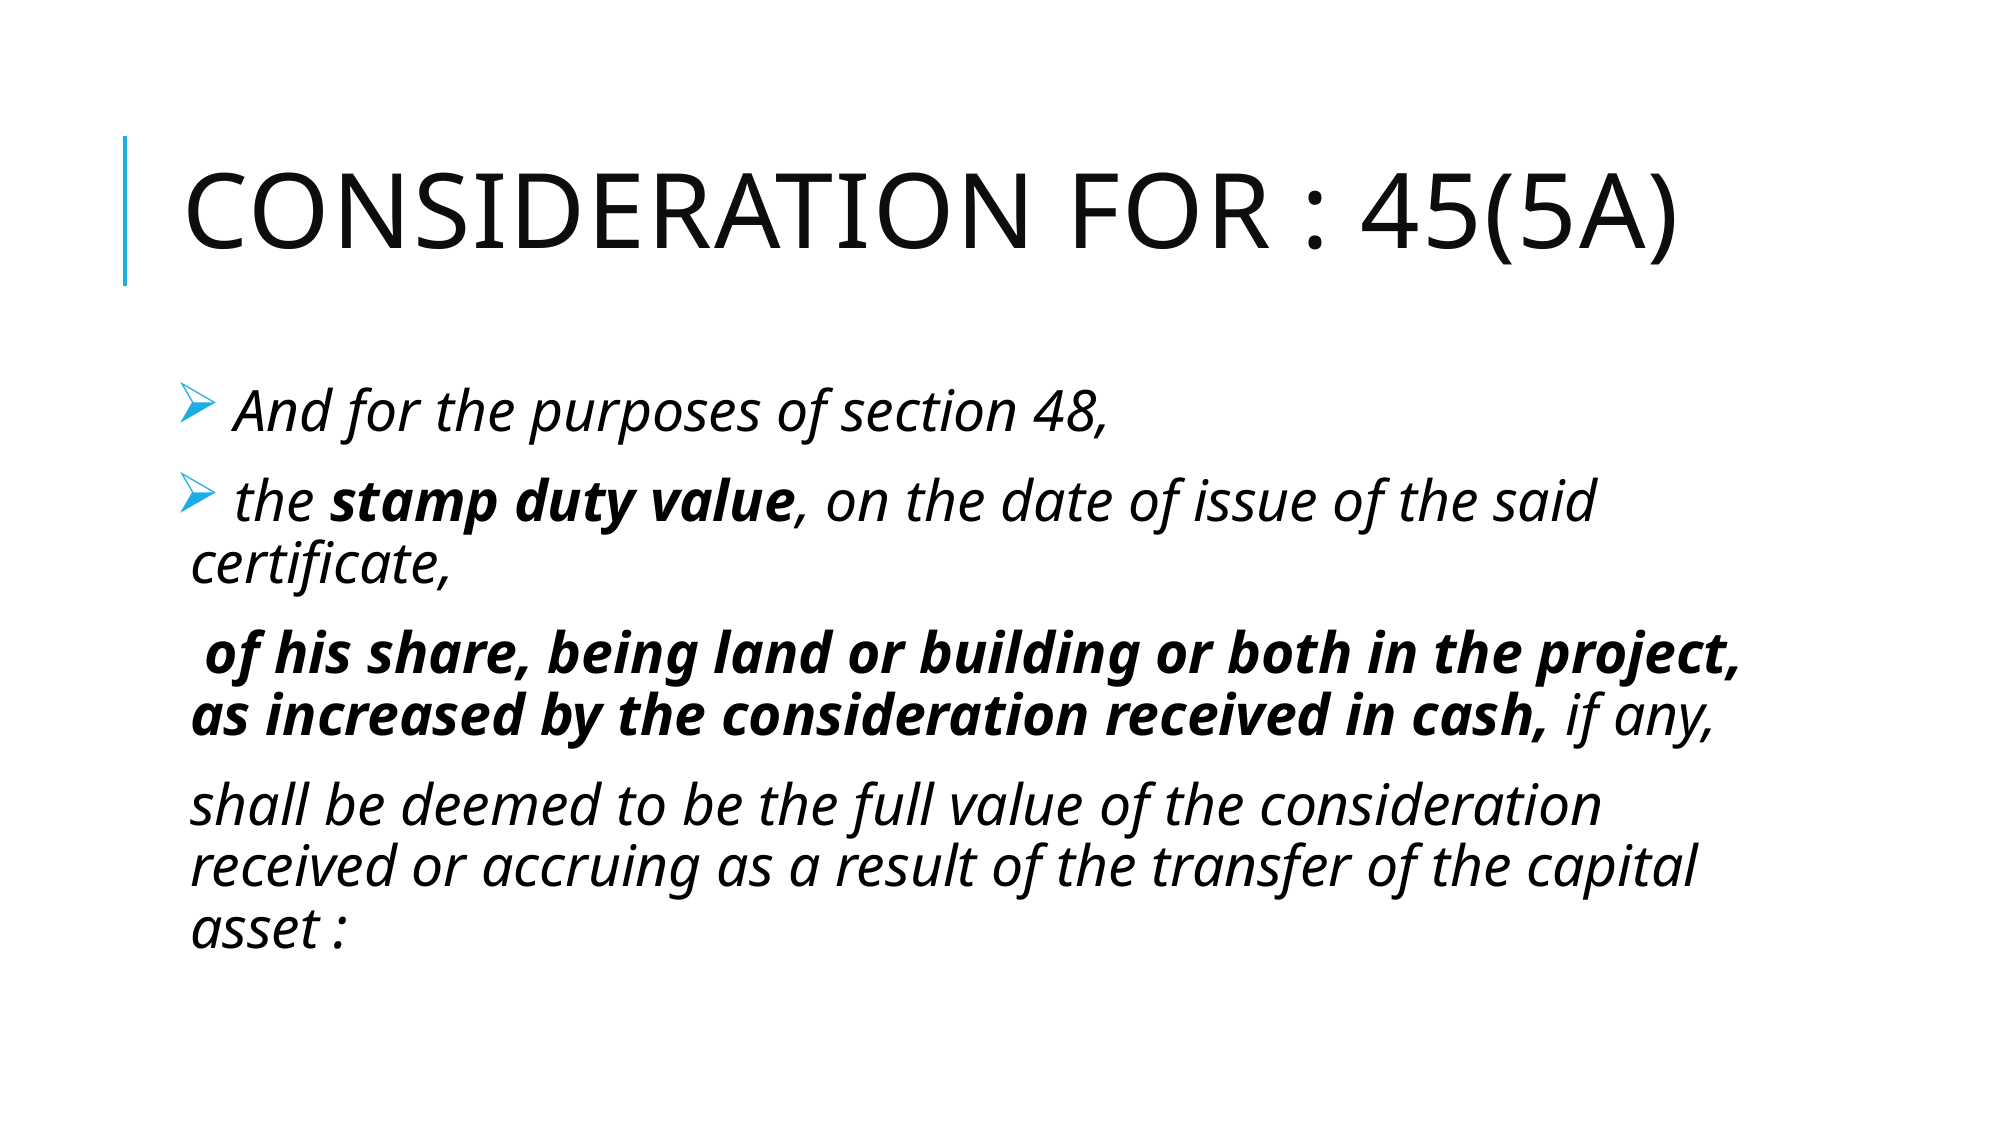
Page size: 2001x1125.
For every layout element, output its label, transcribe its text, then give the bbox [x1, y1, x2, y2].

list And for the purposes of section 48, the stamp duty value, on the date of issue of the said certificate, of his share, being land or building or both in the project, as increased by the consideration received in cash, if any, shall be deemed to be the full value of the consideration received or accruing as a result of the transfer of the capital asset : [168, 375, 1763, 1035]
title Consideration for : 45(5A) [168, 96, 1763, 342]
